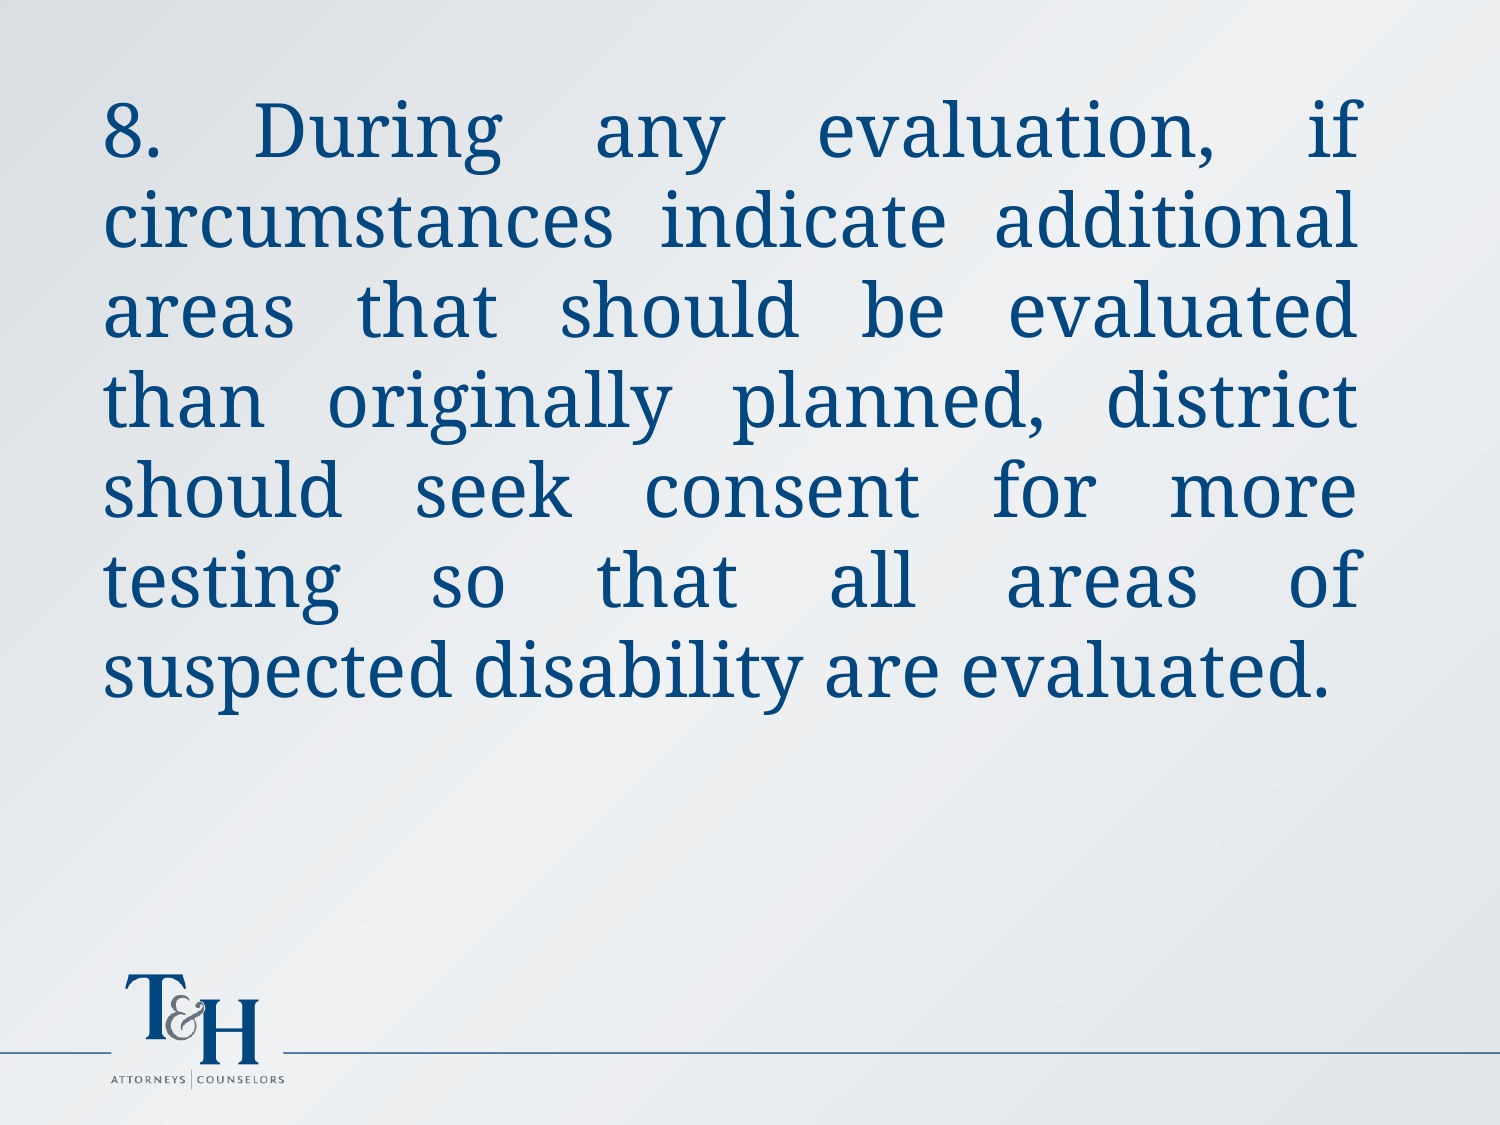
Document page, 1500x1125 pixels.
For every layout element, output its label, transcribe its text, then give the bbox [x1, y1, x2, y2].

text_box 8. During any evaluation, if circumstances indicate additional areas that should be evaluated than originally planned, district should seek consent for more testing so that all areas of suspected disability are evaluated. [87, 74, 1375, 720]
picture [0, 0, 1500, 1125]
